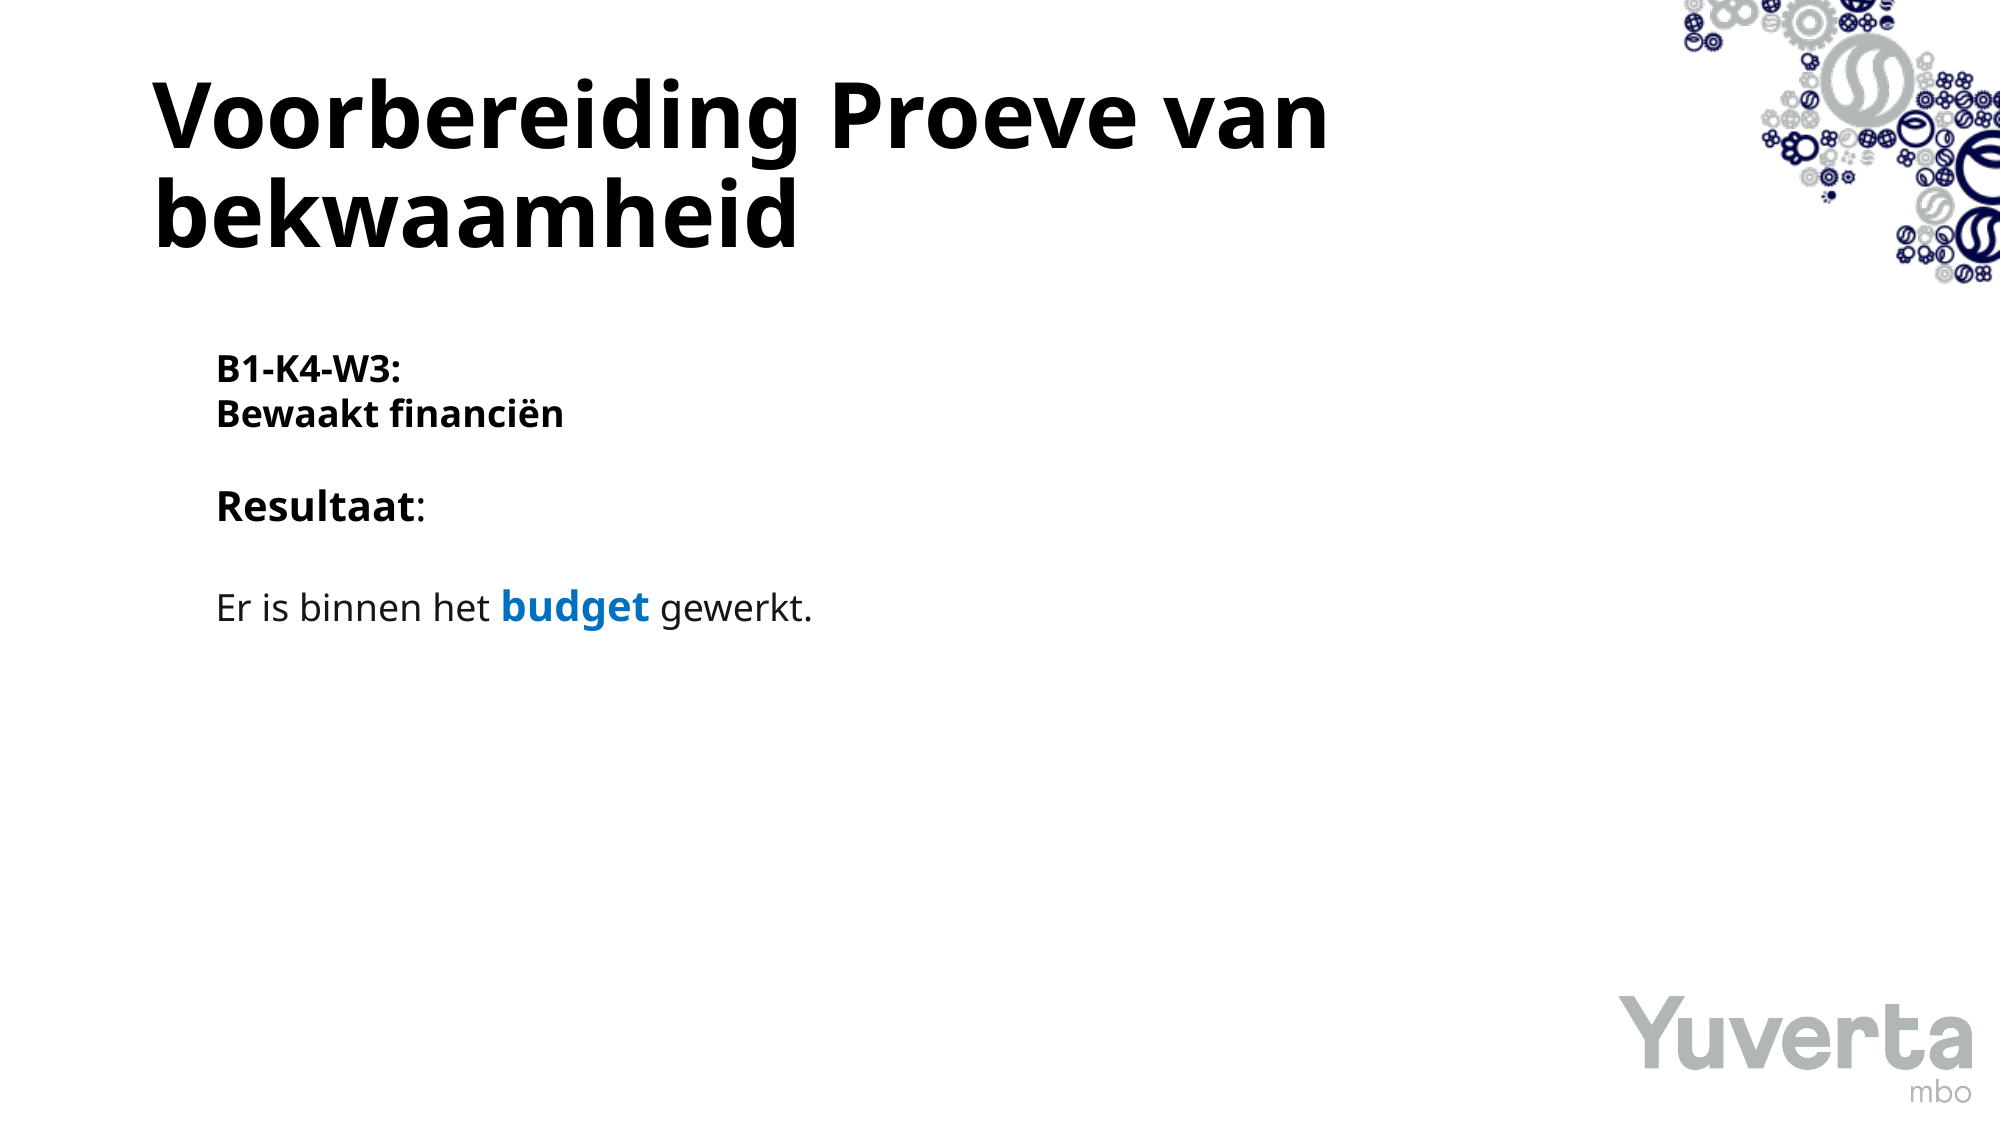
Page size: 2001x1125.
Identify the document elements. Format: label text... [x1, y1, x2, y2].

text_box B1-K4-W3: Bewaakt financiën Resultaat: Er is binnen het budget gewerkt. [200, 337, 1736, 733]
picture [0, 0, 2000, 1125]
title Voorbereiding Proeve van bekwaamheid [137, 59, 1863, 278]
